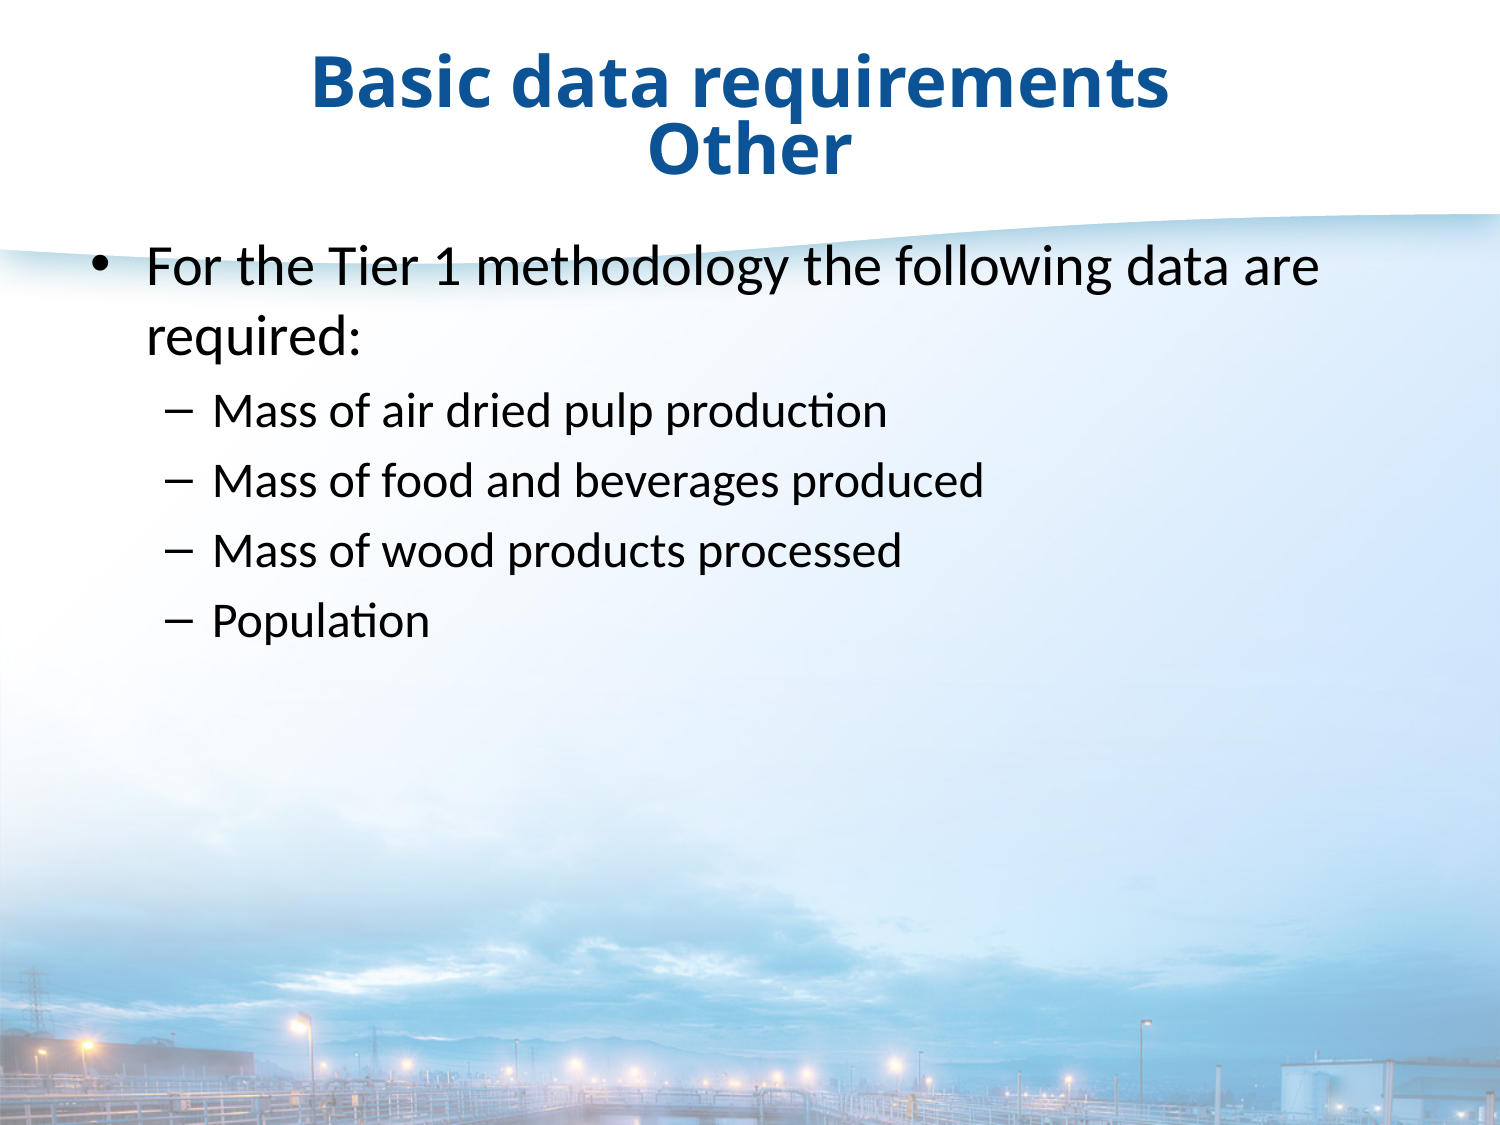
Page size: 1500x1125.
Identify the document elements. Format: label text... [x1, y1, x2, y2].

title Basic data requirements Other [75, 45, 1425, 197]
list For the Tier 1 methodology the following data are required: Mass of air dried pulp production Mass of food and beverages produced Mass of wood products processed Population [75, 219, 1425, 1047]
picture [0, 215, 1500, 1125]
